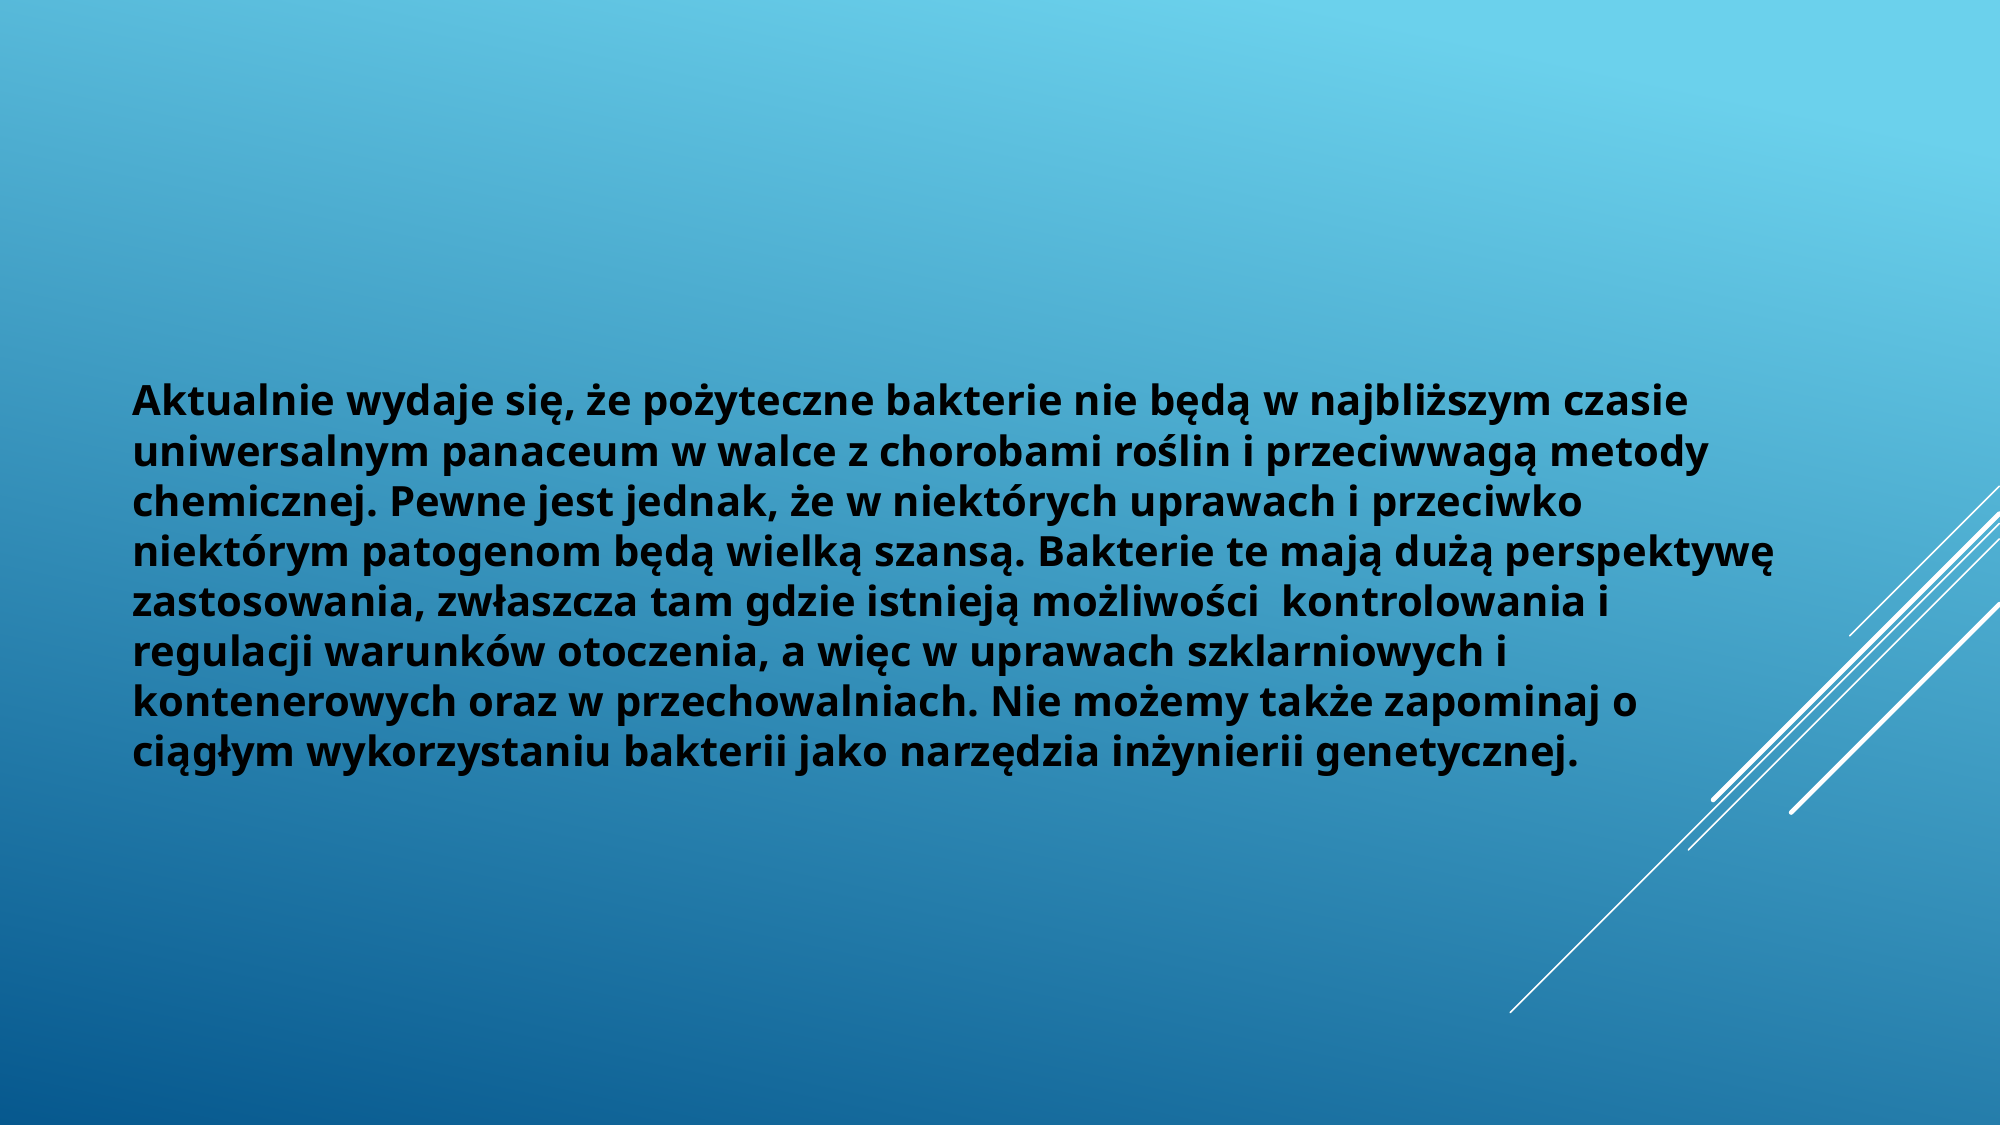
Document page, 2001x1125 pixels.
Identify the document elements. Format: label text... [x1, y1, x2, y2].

text_box Aktualnie wydaje się, że pożyteczne bakterie nie będą w najbliższym czasie uniwersalnym panaceum w walce z chorobami roślin i przeciwwagą metody chemicznej. Pewne jest jednak, że w niektórych uprawach i przeciwko niektórym patogenom będą wielką szansą. Bakterie te mają dużą perspektywę zastosowania, zwłaszcza tam gdzie istnieją możliwości kontrolowania i regulacji warunków otoczenia, a więc w uprawach szklarniowych i kontenerowych oraz w przechowalniach. Nie możemy także zapominaj o ciągłym wykorzystaniu bakterii jako narzędzia inżynierii genetycznej. [117, 366, 1793, 782]
